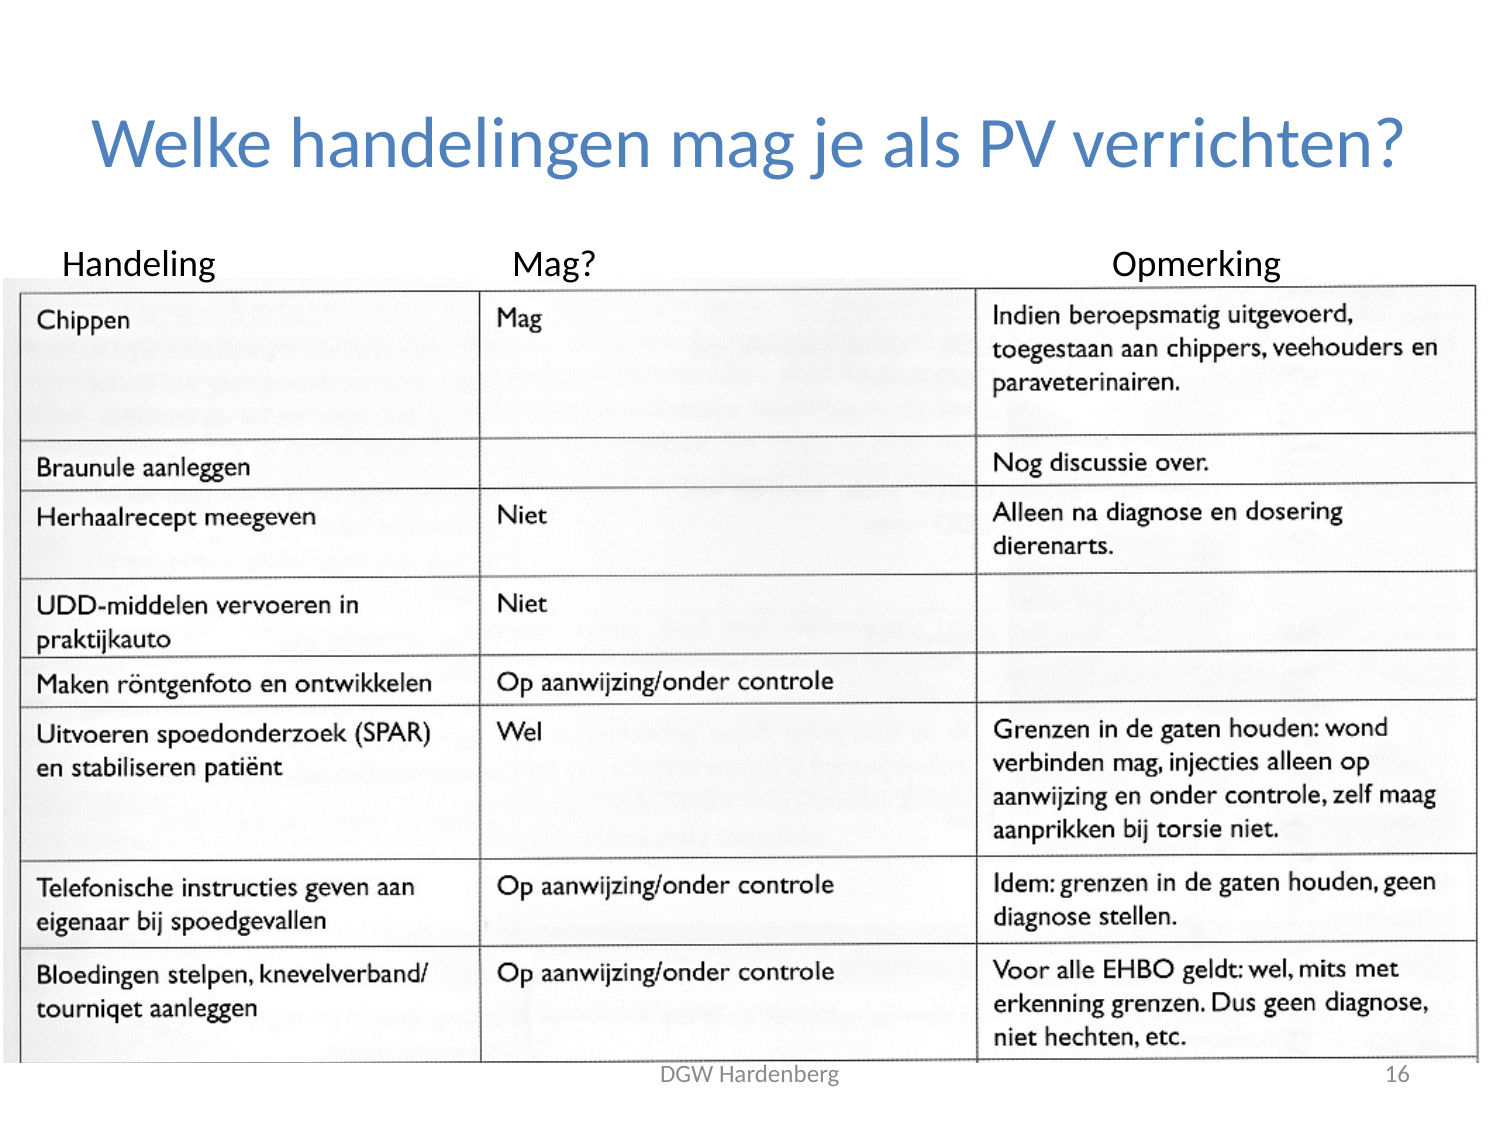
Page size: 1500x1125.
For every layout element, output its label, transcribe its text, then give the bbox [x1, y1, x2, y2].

slide_number 16 [1074, 1071, 1425, 1103]
title Welke handelingen mag je als PV verrichten? [75, 45, 1425, 233]
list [2, 278, 1496, 1063]
text_box Handeling Mag? Opmerking [47, 231, 1297, 277]
footer DGW Hardenberg [512, 1071, 988, 1103]
